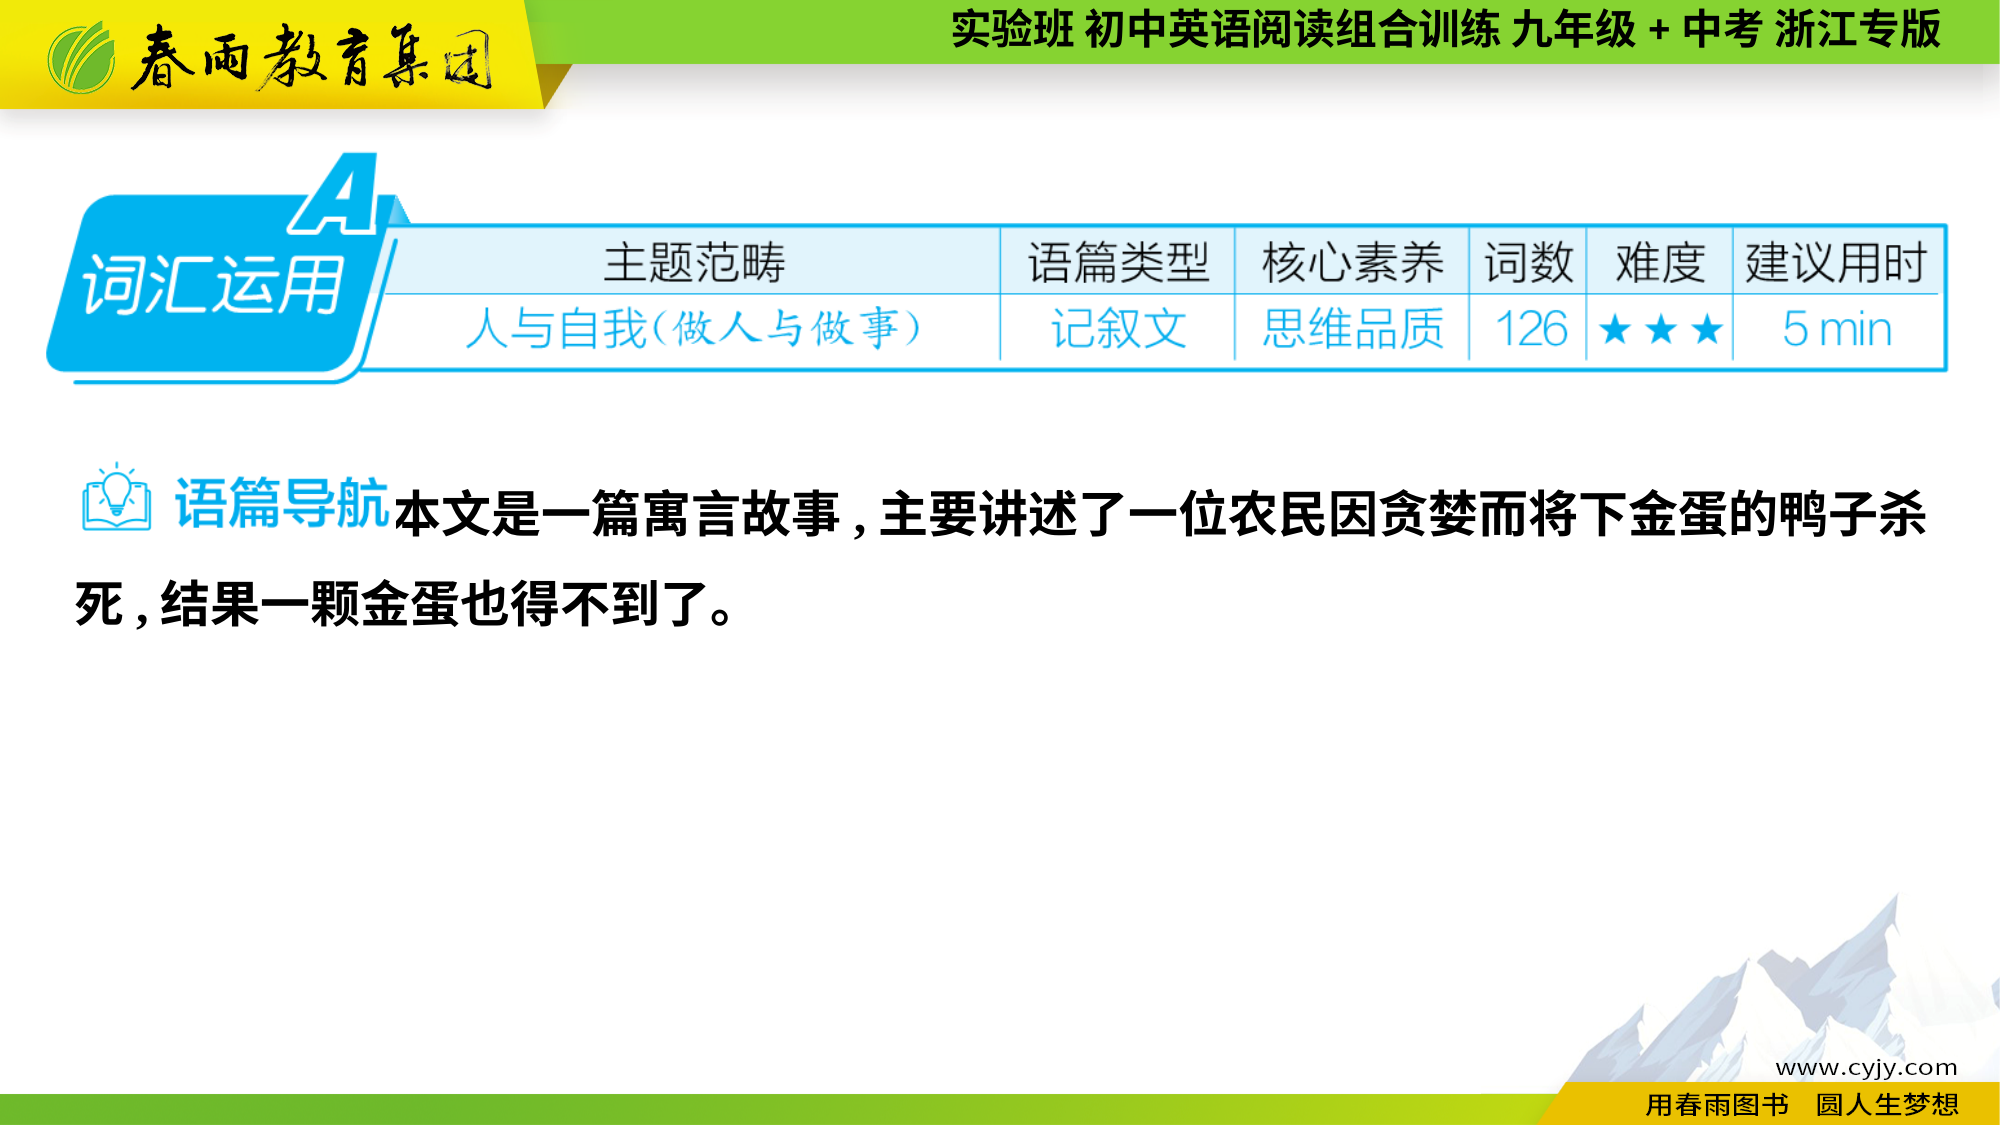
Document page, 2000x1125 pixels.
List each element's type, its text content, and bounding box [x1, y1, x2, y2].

list 本文是一篇寓言故事,主要讲述了一位农民因贪婪而将下金蛋的鸭子杀死,结果一颗金蛋也得不到了。 [59, 444, 1944, 642]
picture [0, 0, 2000, 1125]
